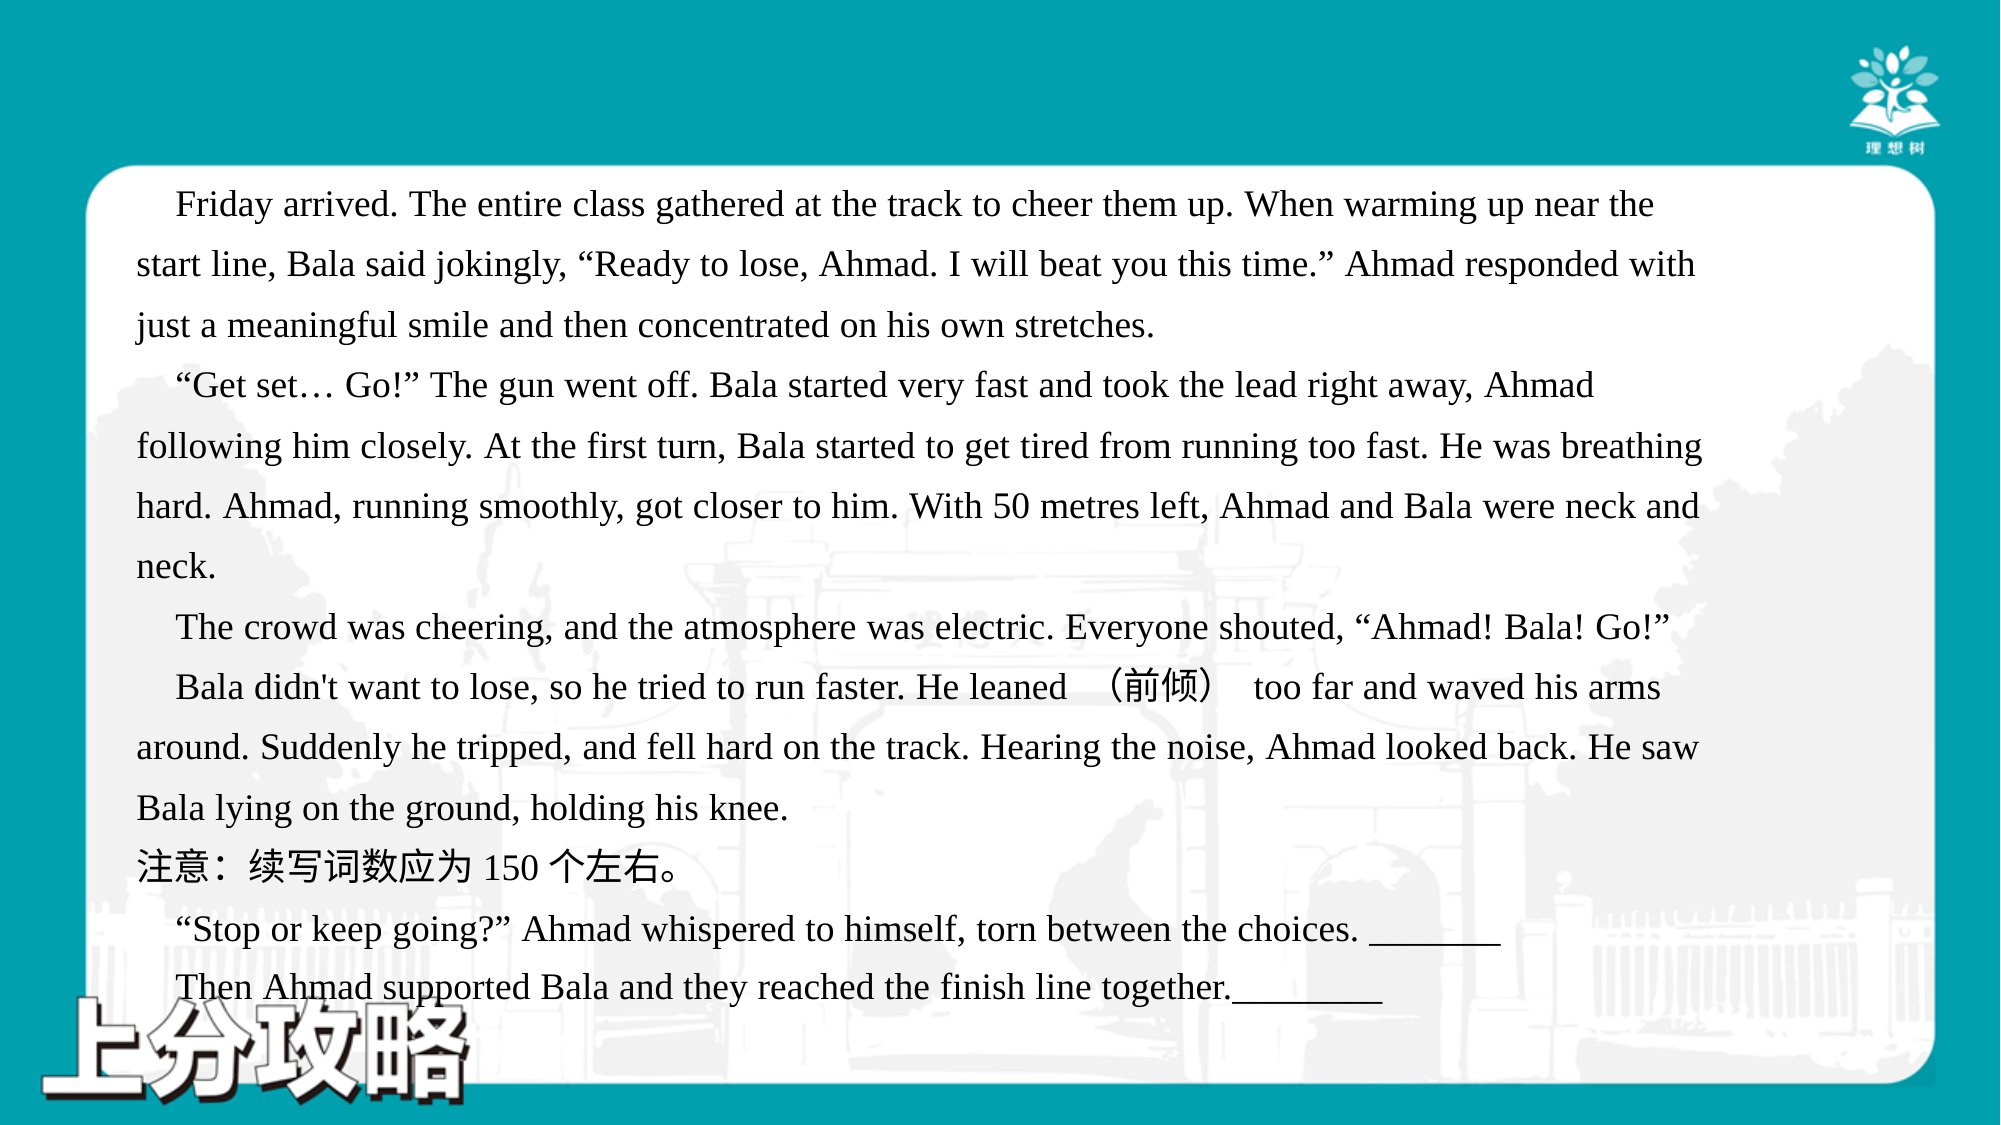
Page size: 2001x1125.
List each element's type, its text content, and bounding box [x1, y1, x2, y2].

text_box Friday arrived. The entire class gathered at the track to cheer them up. When warming up near the start line, Bala said jokingly, “Ready to lose, Ahmad. I will beat you this time.” Ahmad responded with just a meaningful smile and then concentrated on his own stretches. “Get set… Go!” The gun went off. Bala started very fast and took the lead right away, Ahmad following him closely. At the first turn, Bala started to get tired from running too fast. He was breathing hard. Ahmad, running smoothly, got closer to him. With 50 metres left, Ahmad and Bala were neck and neck. The crowd was cheering, and the atmosphere was electric. Everyone shouted, “Ahmad! Bala! Go!” Bala didn't want to lose, so he tried to run faster. He leaned （前倾） too far and waved his arms around. Suddenly he tripped, and fell hard on the track. Hearing the noise, Ahmad looked back. He saw Bala lying on the ground, holding his knee. 注意：续写词数应为150个左右。 “Stop or keep going?” Ahmad whispered to himself, torn between the choices. _______ Then Ahmad supported Bala and they reached the finish line together.________#1.10 [136, 163, 1865, 1001]
picture [0, 0, 2000, 1125]
